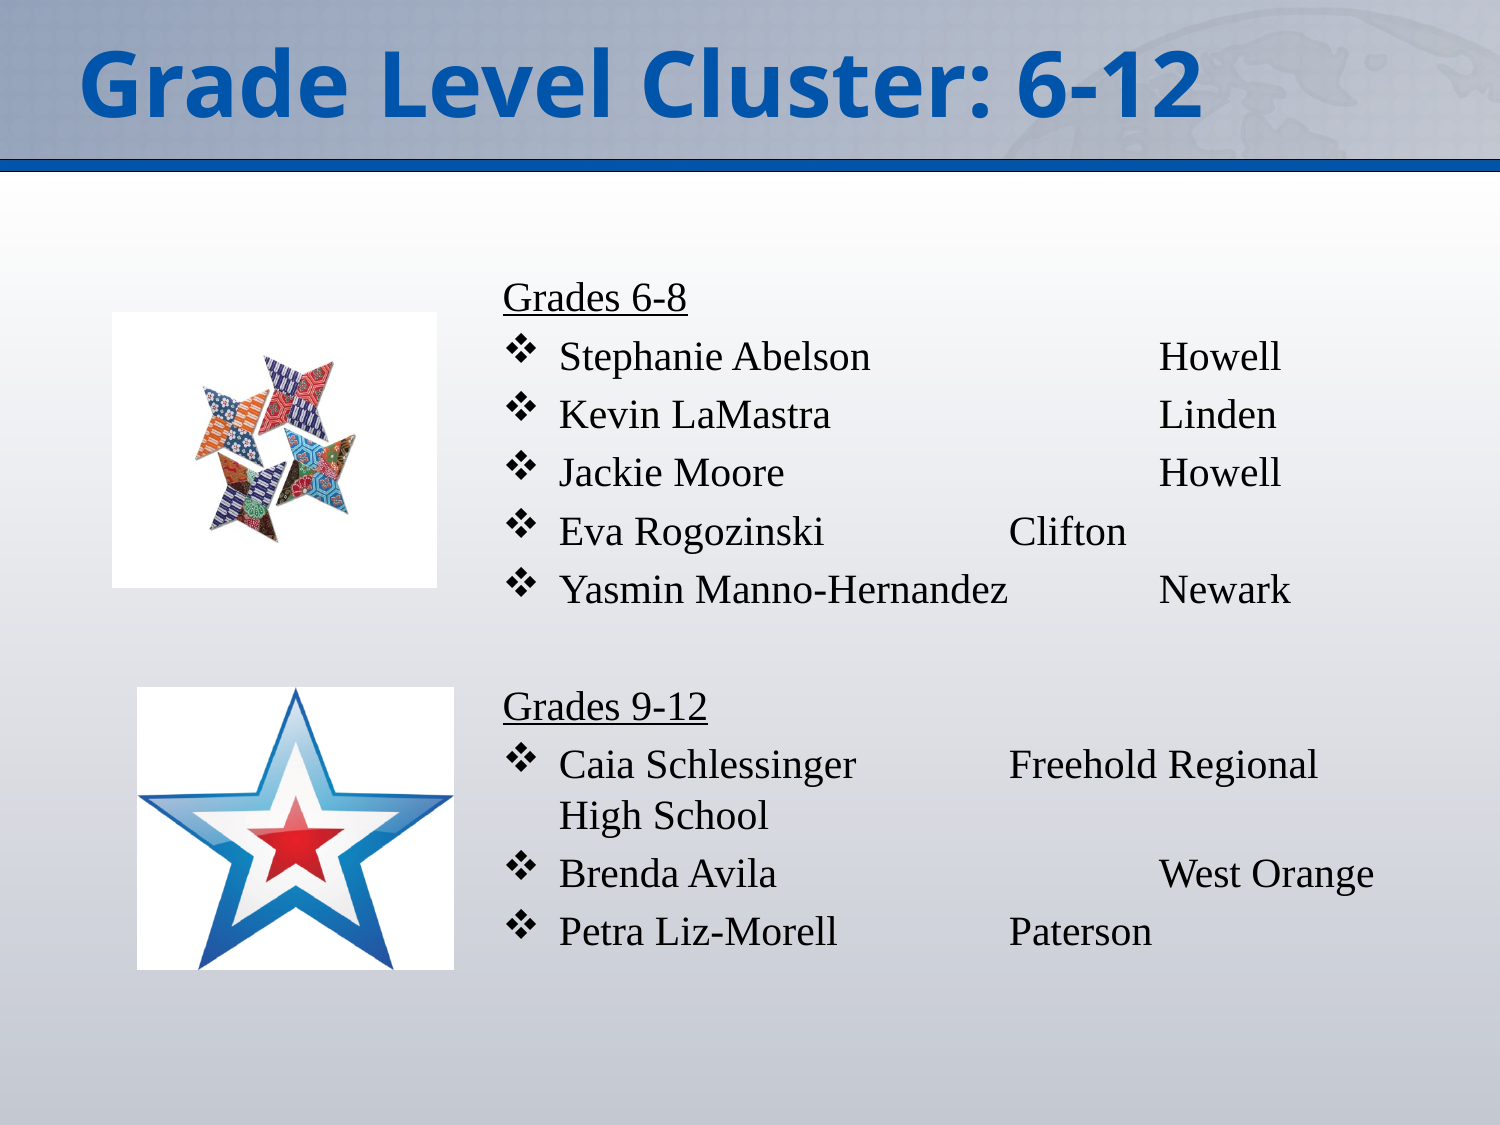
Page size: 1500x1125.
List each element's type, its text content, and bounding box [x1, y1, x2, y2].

list Grades 6-8 Stephanie Abelson Howell Kevin LaMastra Linden Jackie Moore Howell Eva Rogozinski Clifton Yasmin Manno-Hernandez Newark Grades 9-12 Caia Schlessinger Freehold Regional High School Brenda Avila West Orange Petra Liz-Morell Paterson [487, 262, 1426, 1006]
title Grade Level Cluster: 6-12 [62, 0, 1413, 176]
picture [0, 0, 1500, 1125]
